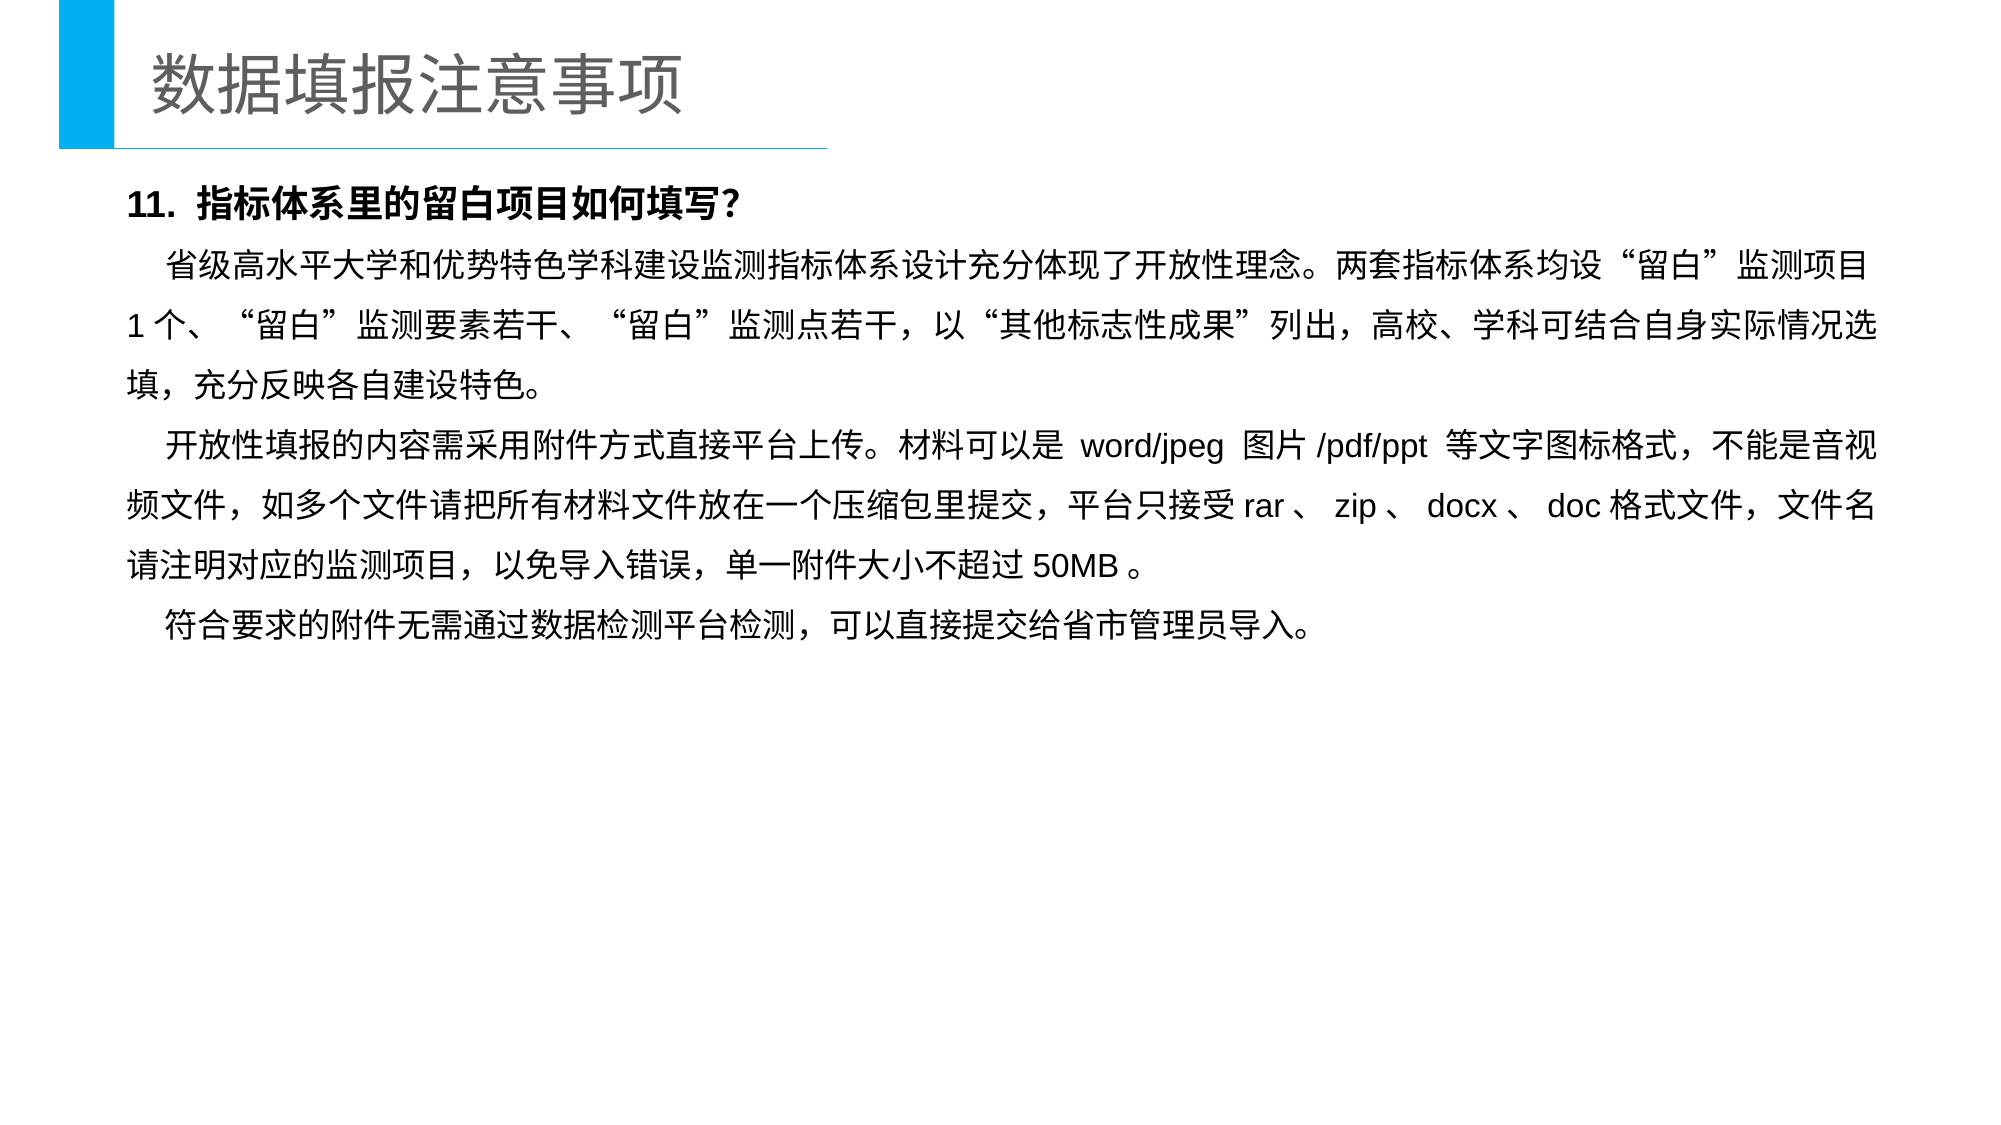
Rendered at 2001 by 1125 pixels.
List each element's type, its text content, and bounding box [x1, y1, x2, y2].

text_box 11. 指标体系里的留白项目如何填写？ 省级高水平大学和优势特色学科建设监测指标体系设计充分体现了开放性理念。两套指标体系均设“留白”监测项目1个、“留白”监测要素若干、“留白”监测点若干，以“其他标志性成果”列出，高校、学科可结合自身实际情况选填，充分反映各自建设特色。 开放性填报的内容需采用附件方式直接平台上传。材料可以是 word/jpeg 图片/pdf/ppt 等文字图标格式，不能是音视频文件，如多个文件请把所有材料文件放在一个压缩包里提交，平台只接受rar、zip、docx、doc格式文件，文件名请注明对应的监测项目，以免导入错误，单一附件大小不超过50MB。 符合要求的附件无需通过数据检测平台检测，可以直接提交给省市管理员导入。 [111, 149, 1893, 652]
text_box 数据填报注意事项 [135, 35, 1169, 131]
